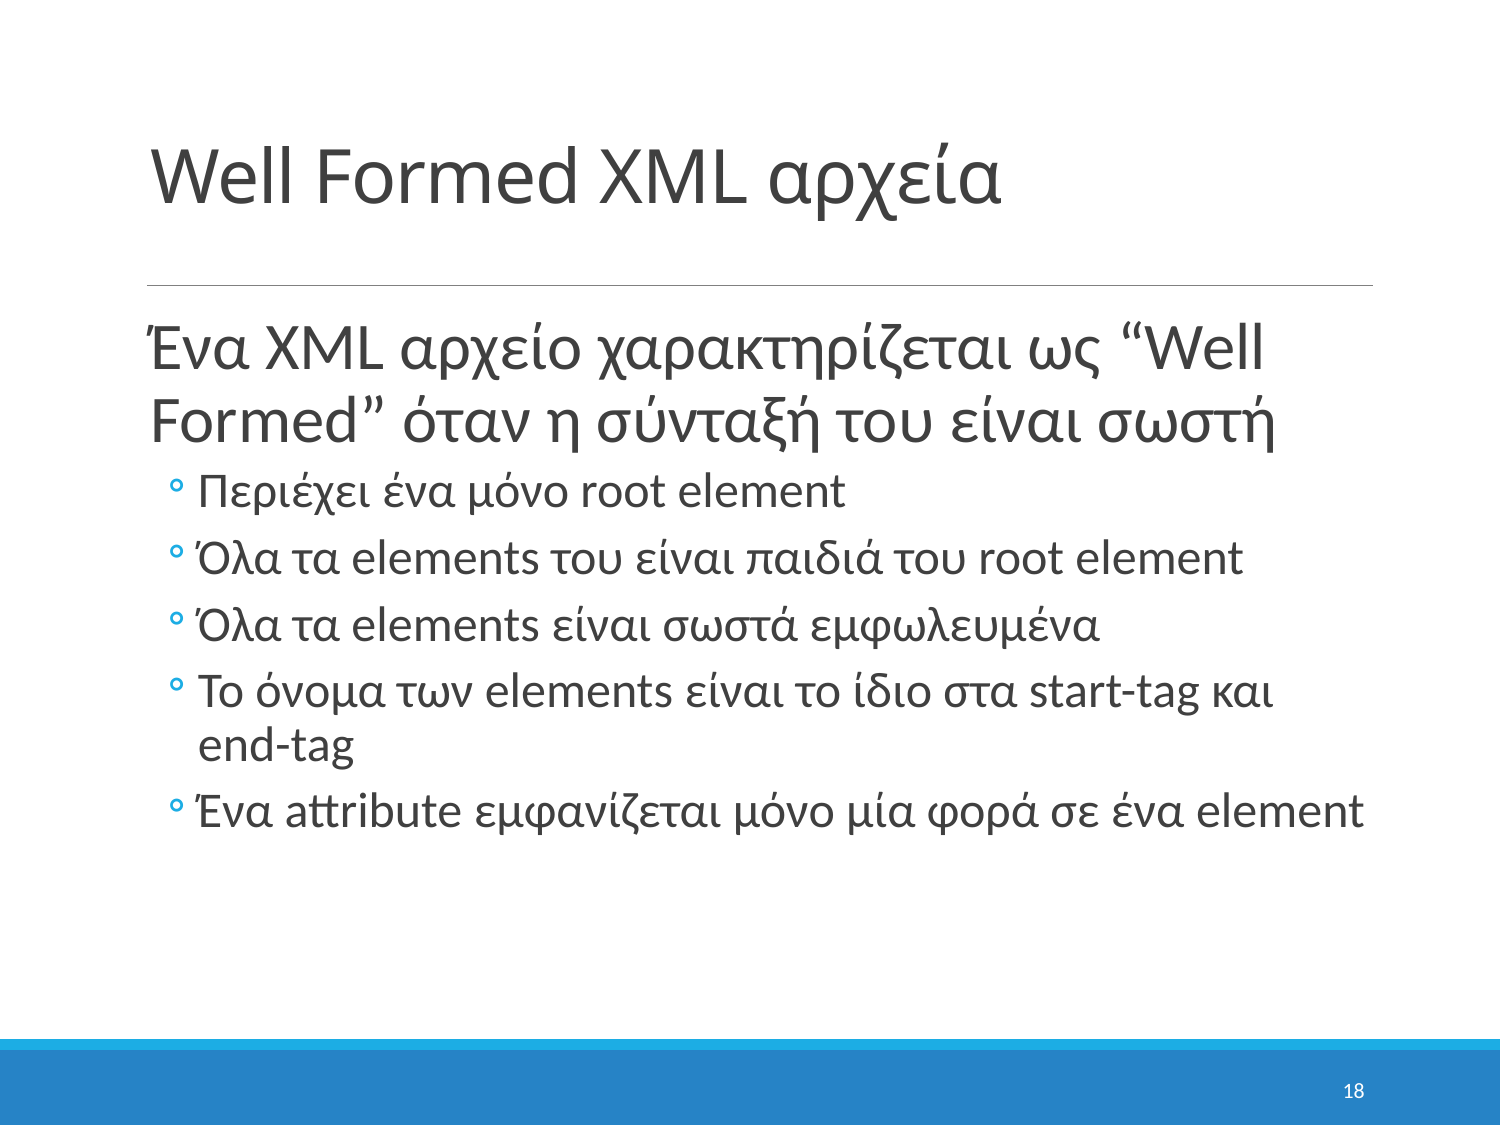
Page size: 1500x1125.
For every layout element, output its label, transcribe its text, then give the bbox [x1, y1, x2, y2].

title Well Formed XML αρχεία [135, 43, 1373, 227]
slide_number 18 [1218, 1059, 1380, 1120]
list Ένα XML αρχείο χαρακτηρίζεται ως “Well Formed” όταν η σύνταξή του είναι σωστή Περιέχει ένα μόνο root element Όλα τα elements του είναι παιδιά του root element Όλα τα elements είναι σωστά εμφωλευμένα Το όνομα των elements είναι το ίδιο στα start-tag και end-tag Ένα attribute εμφανίζεται μόνο μία φορά σε ένα element [135, 304, 1373, 1029]
